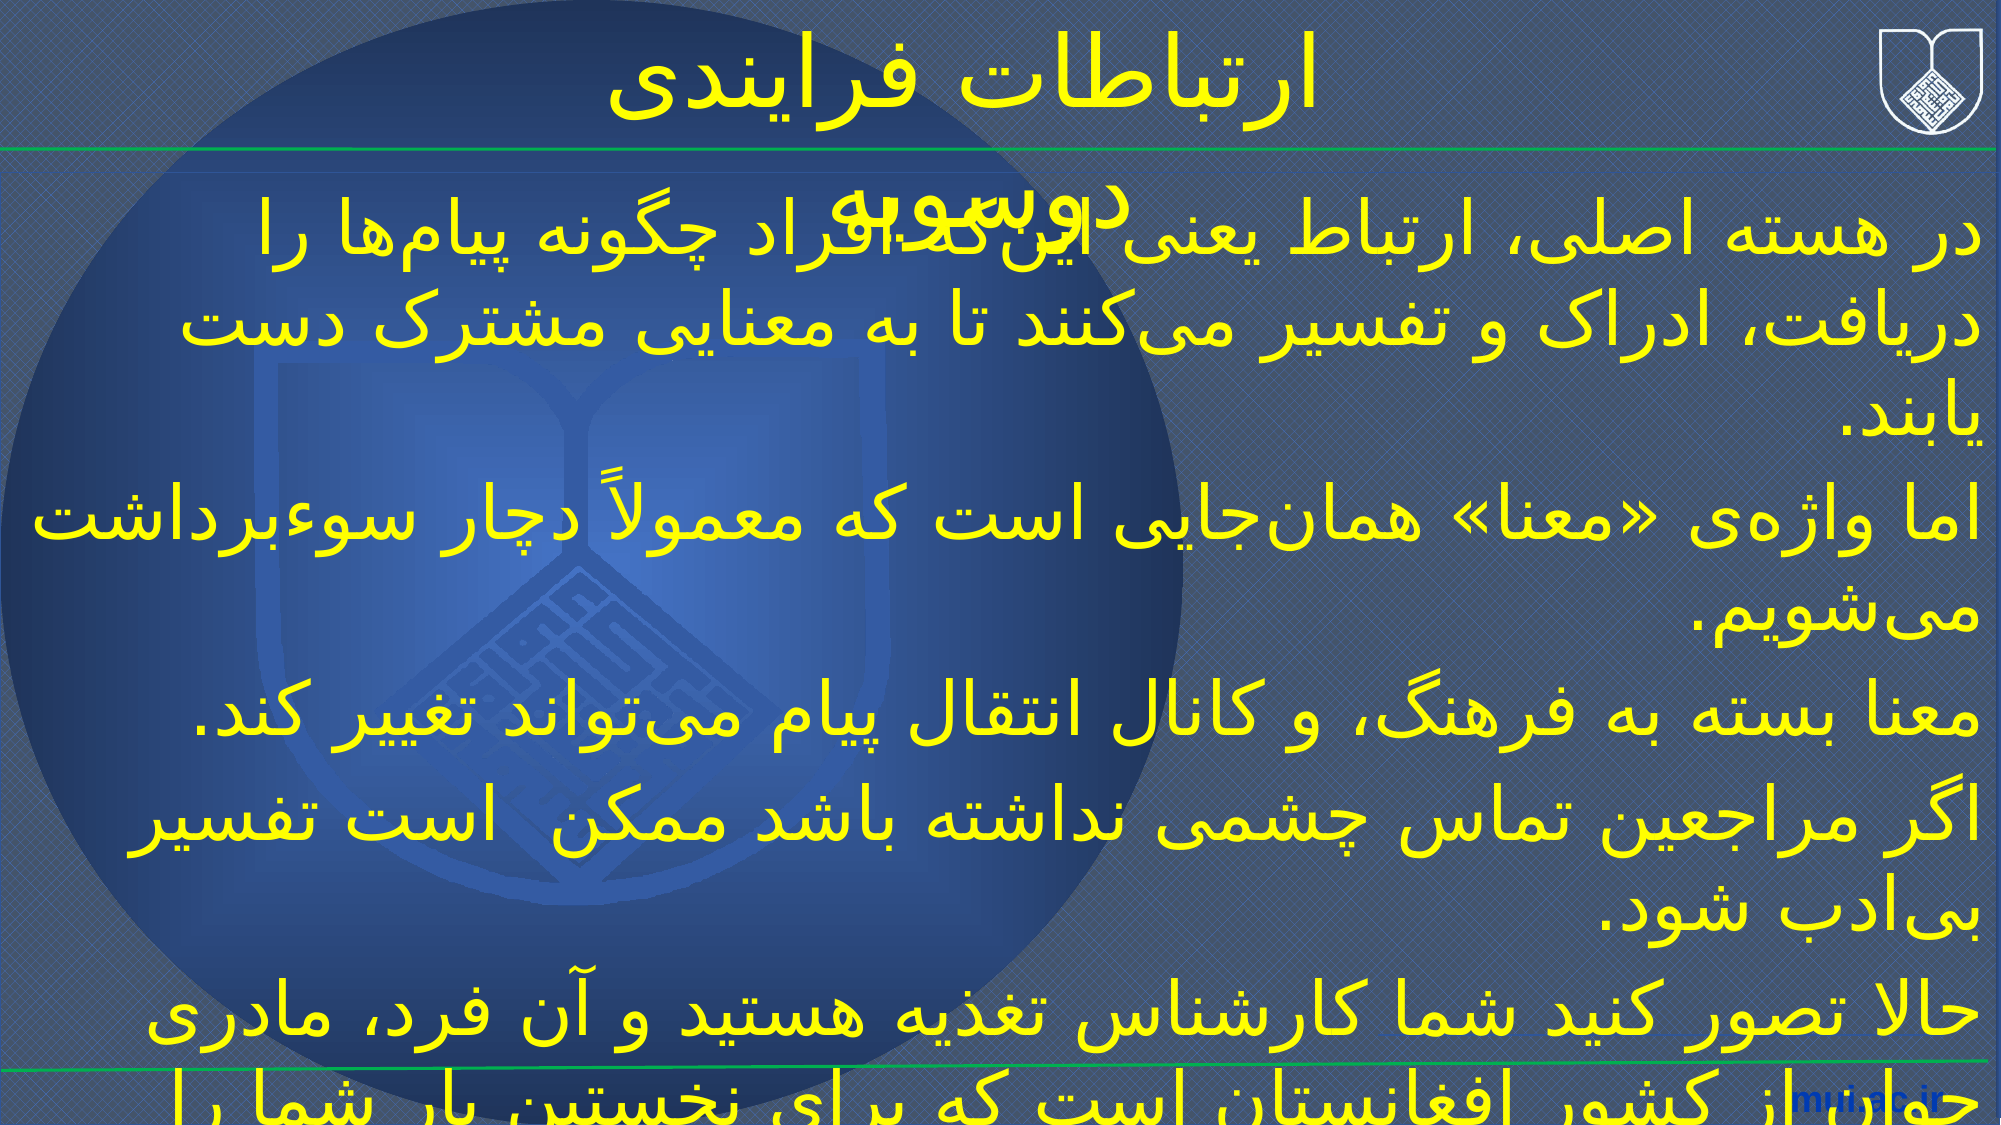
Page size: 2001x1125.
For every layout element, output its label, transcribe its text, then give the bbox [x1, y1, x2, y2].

text_box ارتباطات فرایندی دوسویه [456, 0, 1473, 117]
picture [1874, 0, 1988, 138]
list در هسته‌ اصلی، ارتباط یعنی این‌که افراد چگونه پیام‌ها را دریافت، ادراک و تفسیر می‌کنند تا به معنایی مشترک دست یابند. اما واژه‌ی «معنا» همان‌جایی است که معمولاً دچار سوءبرداشت می‌شویم. معنا بسته به فرهنگ، و کانال انتقال پیام می‌تواند تغییر کند. اگر مراجعین تماس چشمی نداشته باشد ممکن است تفسیر بی‌ادب شود. حالا تصور کنید شما کارشناس تغذیه هستید و آن فرد، مادری جوان از کشور افغانستان است که برای نخستین بار شما را ملاقات می‌کند. در فرهنگ او، عدم تماس چشمی و صحبت نکردن مگر در پاسخ به سؤال، نشانه‌ای از احترام است. [0, 172, 2000, 1125]
